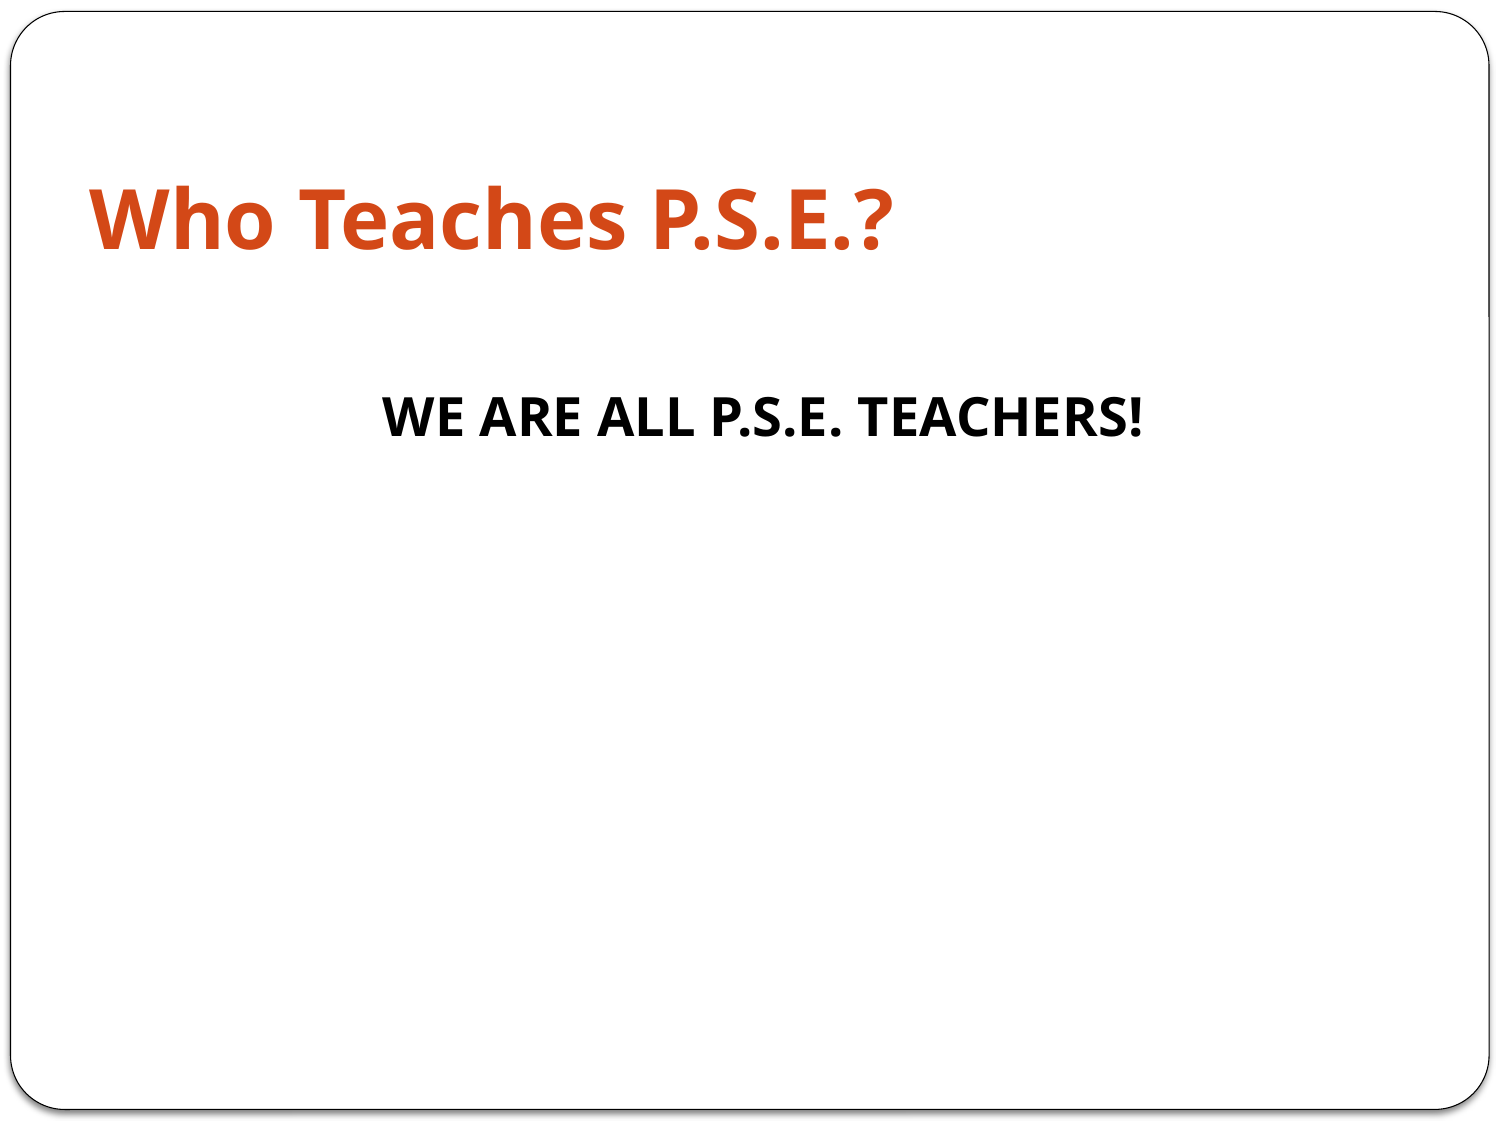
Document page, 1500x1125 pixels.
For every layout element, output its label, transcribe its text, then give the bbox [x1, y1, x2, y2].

list WE ARE ALL P.S.E. TEACHERS! [367, 375, 1184, 1005]
title Who Teaches P.S.E.? [75, 93, 1425, 282]
